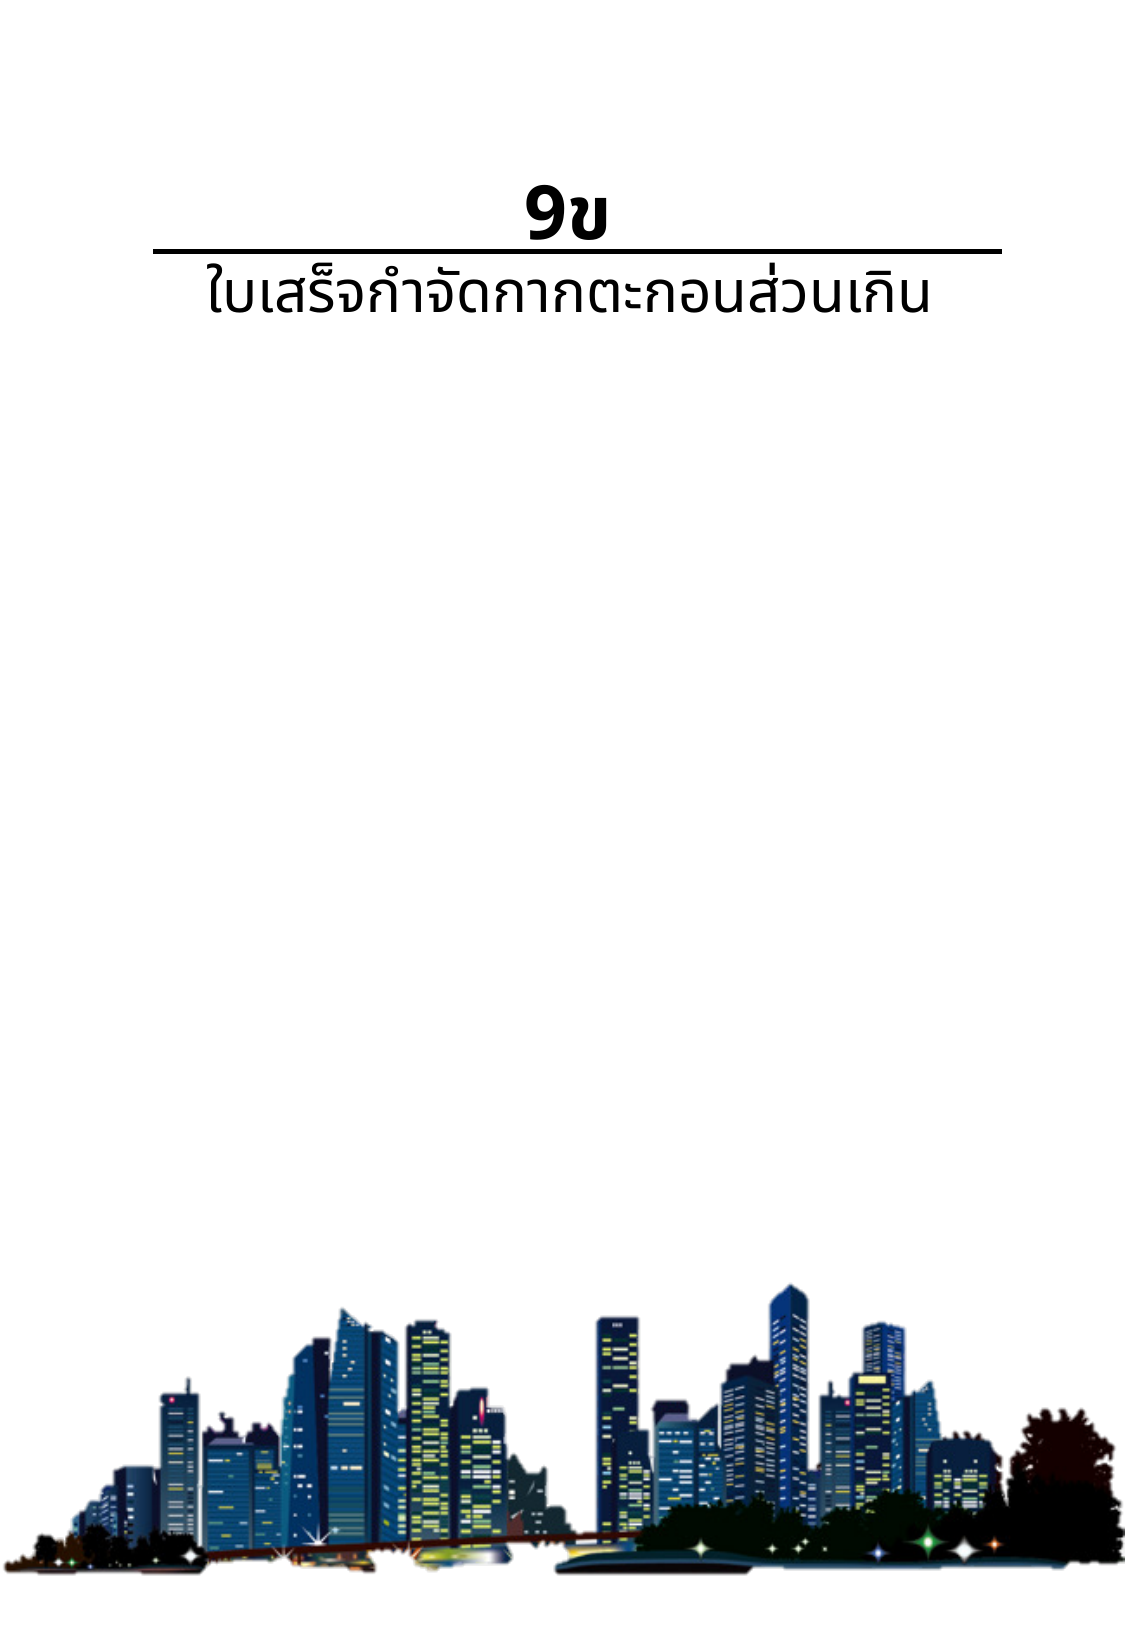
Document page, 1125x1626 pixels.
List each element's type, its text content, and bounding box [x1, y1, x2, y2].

text_box 9ข ใบเสร็จกำจัดกากตะกอนส่วนเกิน [153, 156, 1003, 251]
picture [0, 1148, 1125, 1623]
text_box 9ข ใบเสร็จกำจัดกากตะกอนส่วนเกิน [153, 252, 1003, 332]
